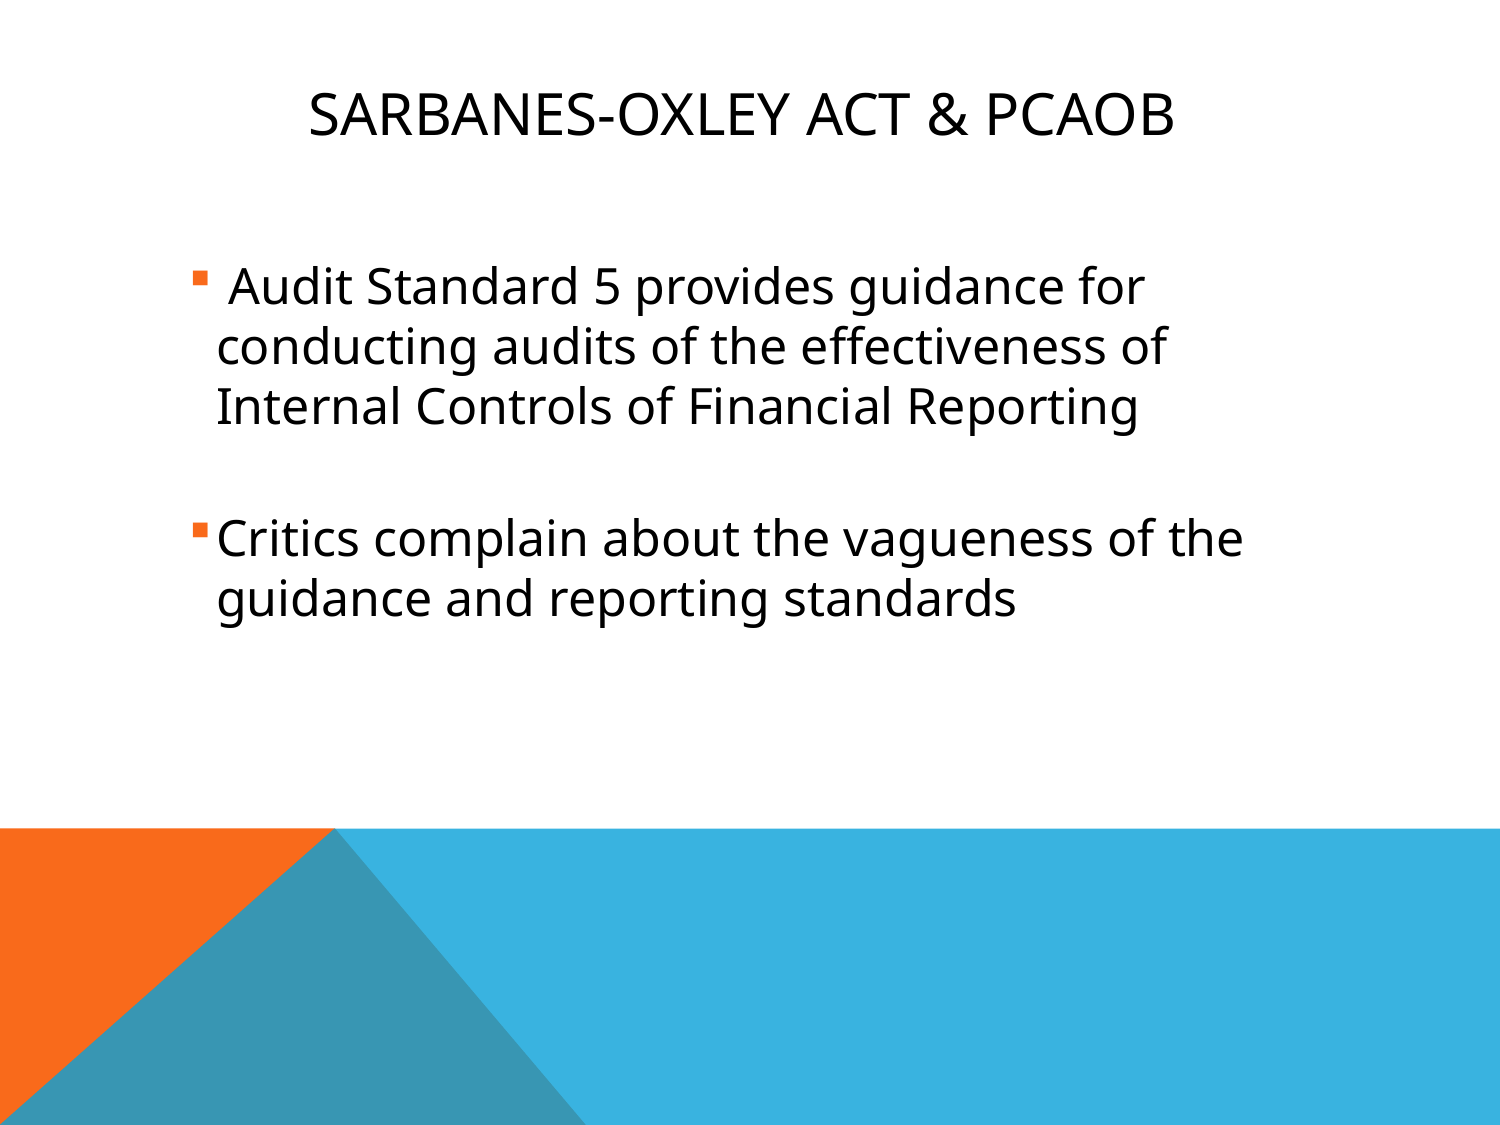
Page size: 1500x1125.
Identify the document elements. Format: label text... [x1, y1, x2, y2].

title Sarbanes-Oxley Act & PCAOB [135, 37, 1350, 180]
list Audit Standard 5 provides guidance for conducting audits of the effectiveness of Internal Controls of Financial Reporting Critics complain about the vagueness of the guidance and reporting standards [135, 180, 1369, 768]
